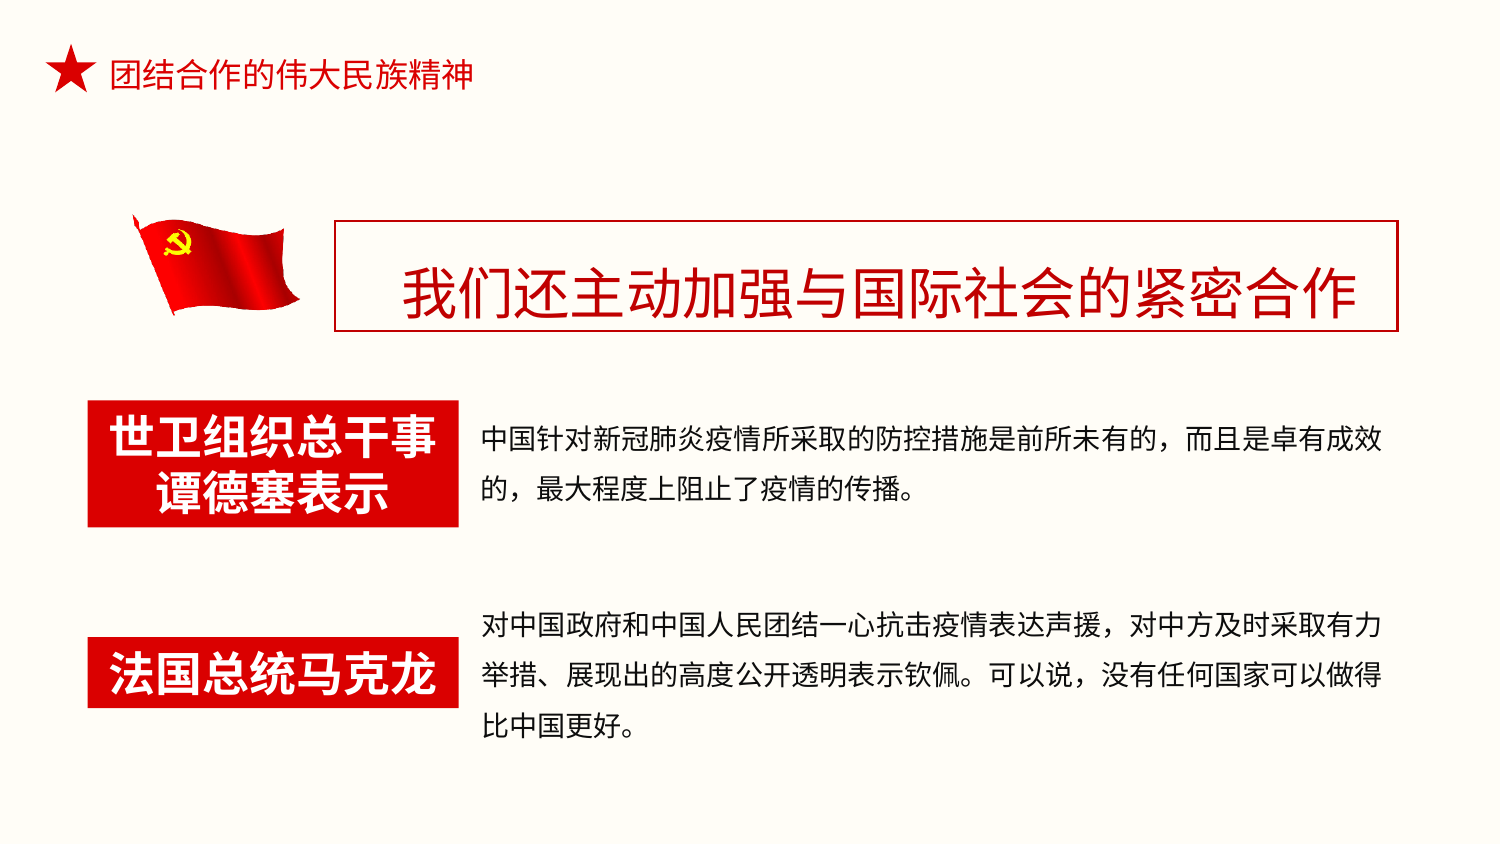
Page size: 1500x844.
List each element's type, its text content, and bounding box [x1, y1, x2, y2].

text_box 对中国政府和中国人民团结一心抗击疫情表达声援，对中方及时采取有力举措、展现出的高度公开透明表示钦佩。可以说，没有任何国家可以做得比中国更好。 [466, 582, 1398, 750]
text_box 法国总统马克龙 [87, 637, 459, 709]
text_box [334, 216, 1398, 335]
picture [130, 178, 303, 351]
text_box 世卫组织总干事 谭德塞表示 [87, 400, 459, 528]
text_box 中国针对新冠肺炎疫情所采取的防控措施是前所未有的，而且是卓有成效的，最大程度上阻止了疫情的传播。 [465, 396, 1398, 513]
